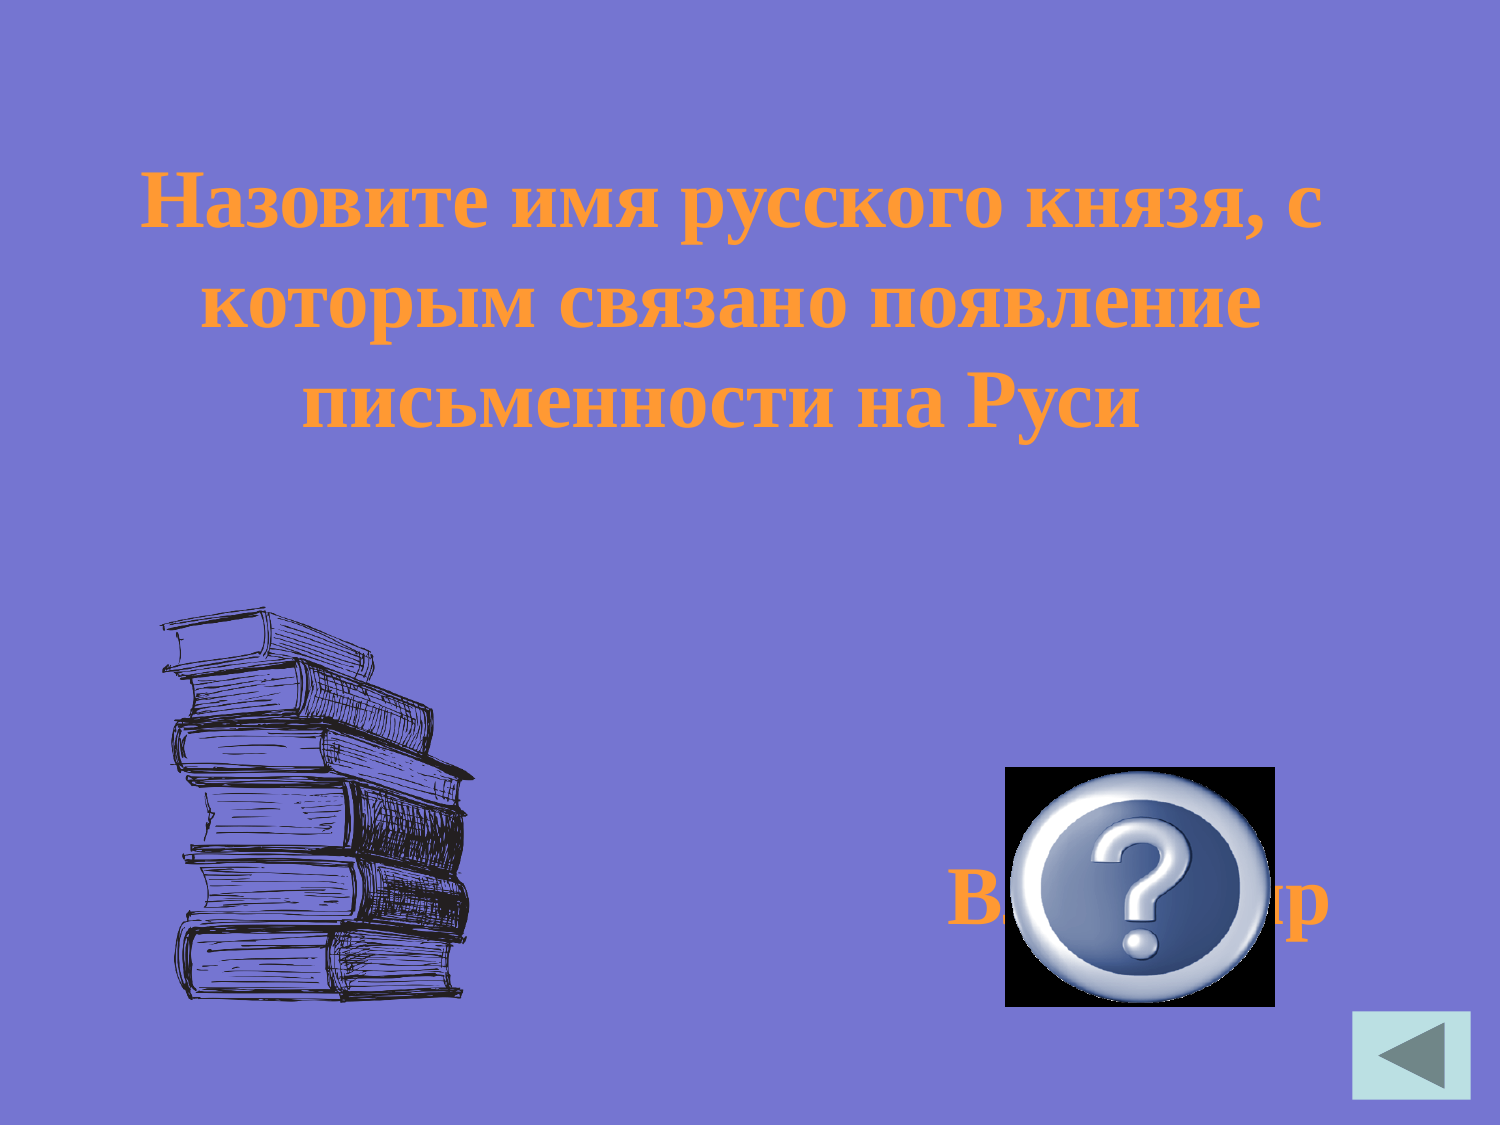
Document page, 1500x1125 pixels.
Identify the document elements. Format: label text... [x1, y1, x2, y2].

text_box Владимир [1279, 834, 1376, 949]
text_box Владимир [903, 834, 999, 949]
picture [1004, 767, 1275, 1008]
text_box Назовите имя русского князя, с которым связано появление письменности на Руси [0, 137, 1483, 594]
picture [100, 587, 535, 1022]
text_box [1352, 1011, 1471, 1100]
